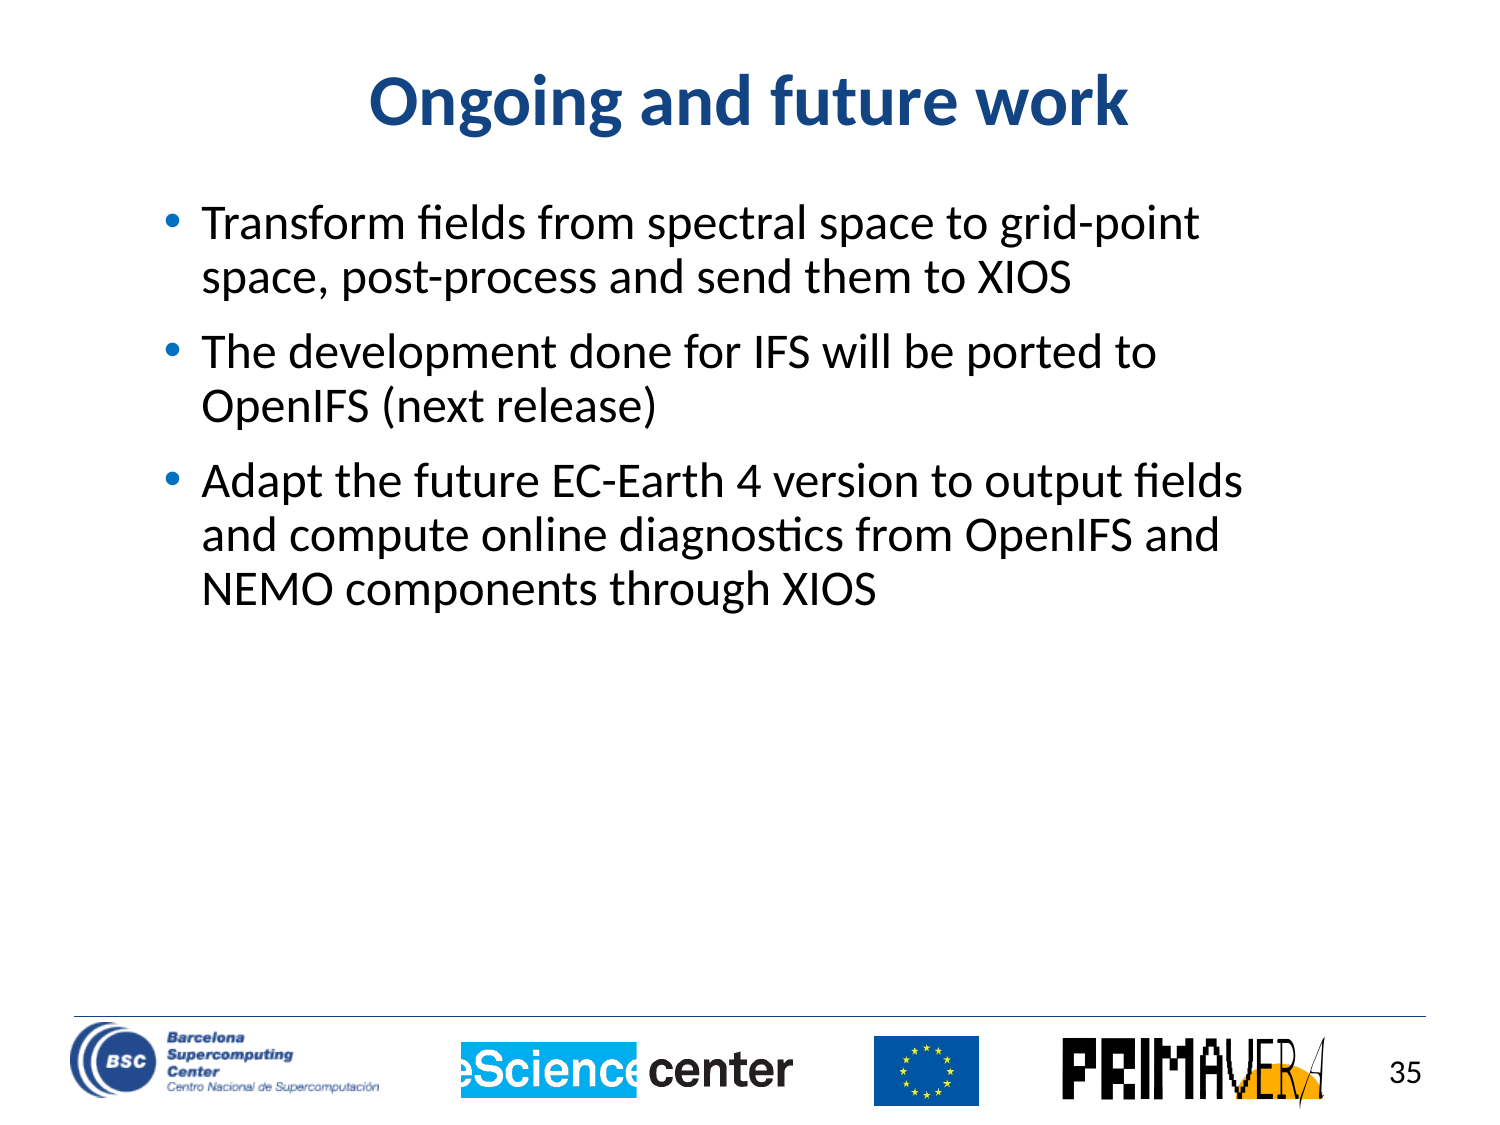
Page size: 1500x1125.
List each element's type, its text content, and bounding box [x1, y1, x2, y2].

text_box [73, 1016, 1438, 1109]
title Ongoing and future work [192, 45, 1308, 159]
list Transform fields from spectral space to grid-point space, post-process and send them to XIOS The development done for IFS will be ported to OpenIFS (next release) Adapt the future EC-Earth 4 version to output fields and compute online diagnostics from OpenIFS and NEMO components through XIOS [140, 166, 1360, 1006]
